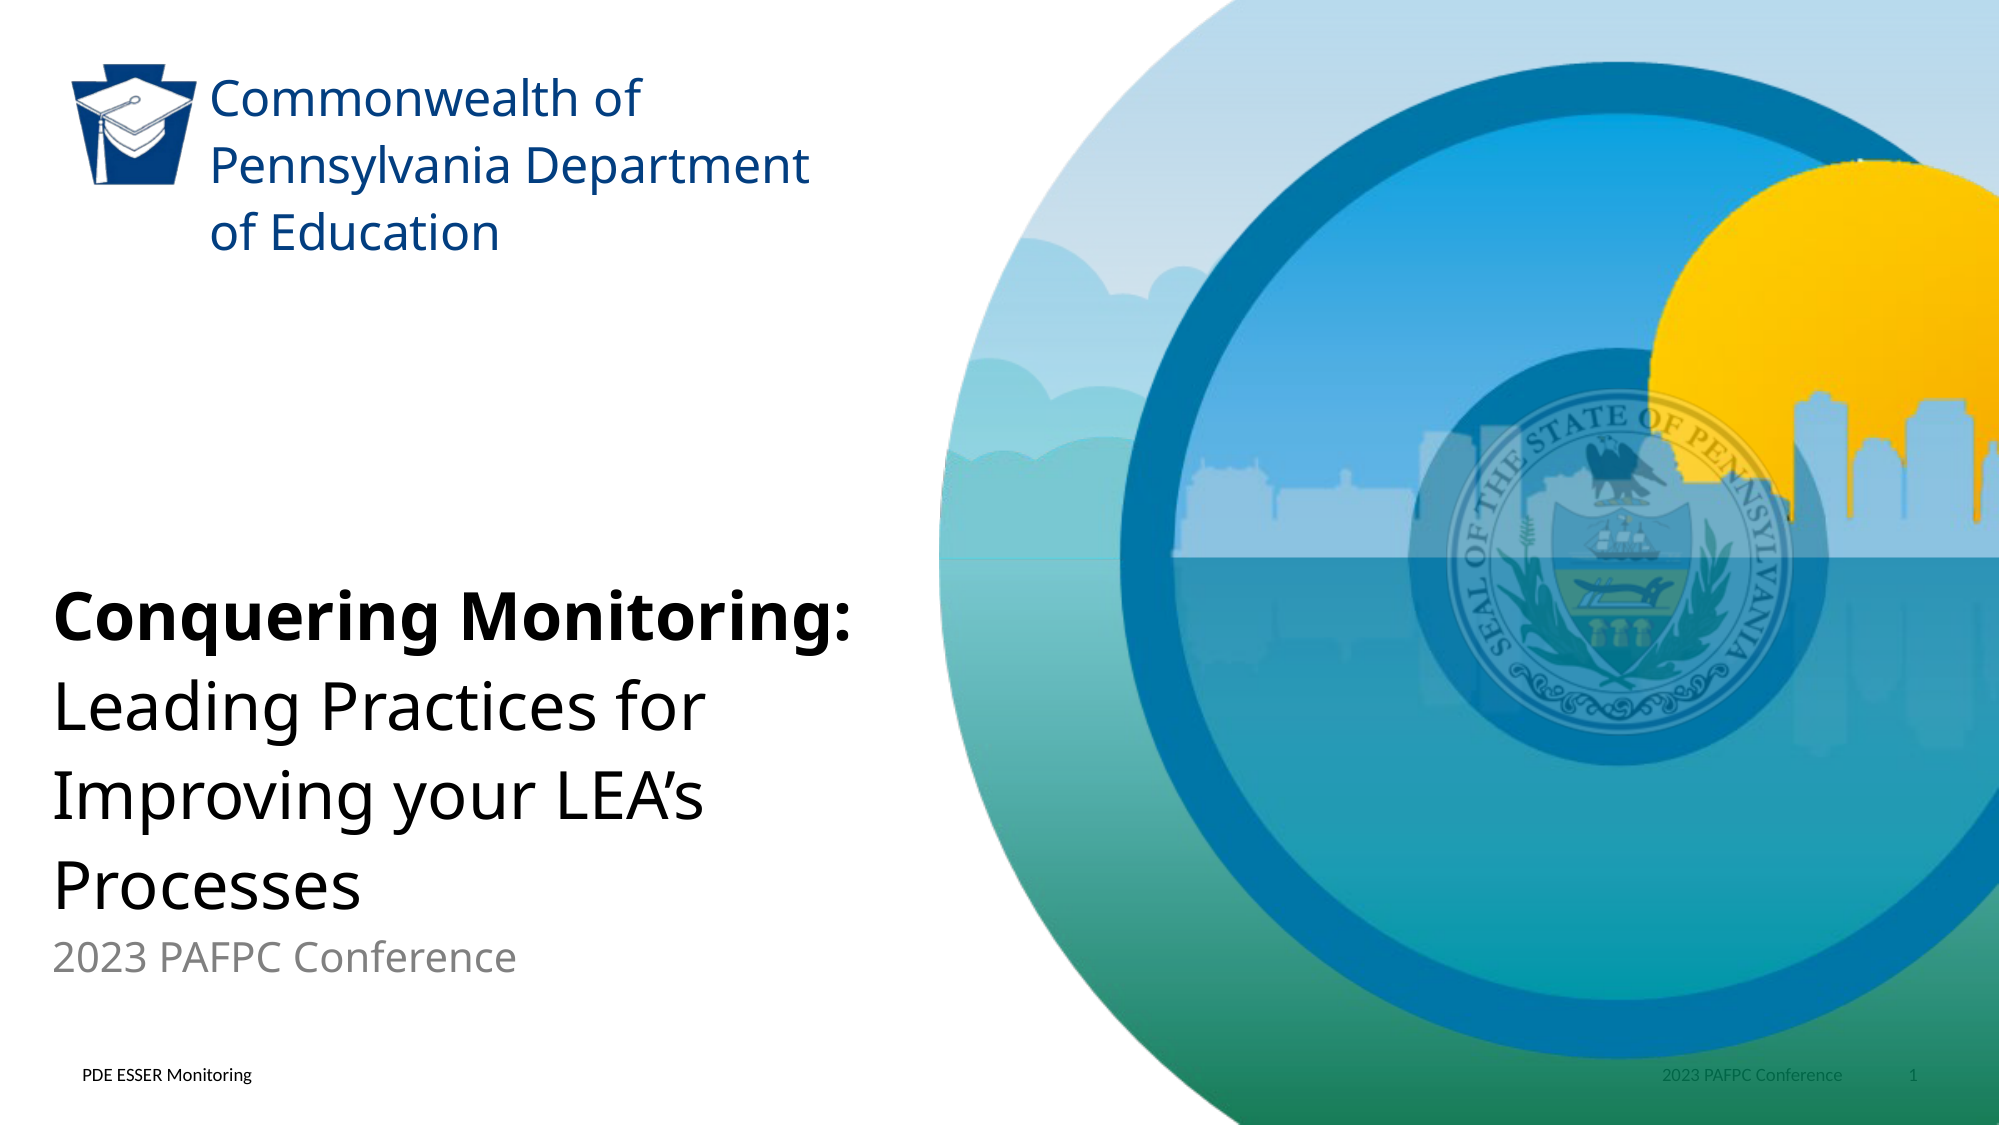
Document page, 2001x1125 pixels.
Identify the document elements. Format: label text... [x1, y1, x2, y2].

title Commonwealth of Pennsylvania Department of Education [207, 56, 846, 261]
subtitle Conquering Monitoring: Leading Practices for Improving your LEA’s Processes 2023 PAFPC Conference [50, 562, 918, 1125]
picture [53, 40, 215, 202]
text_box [938, 0, 1999, 1125]
